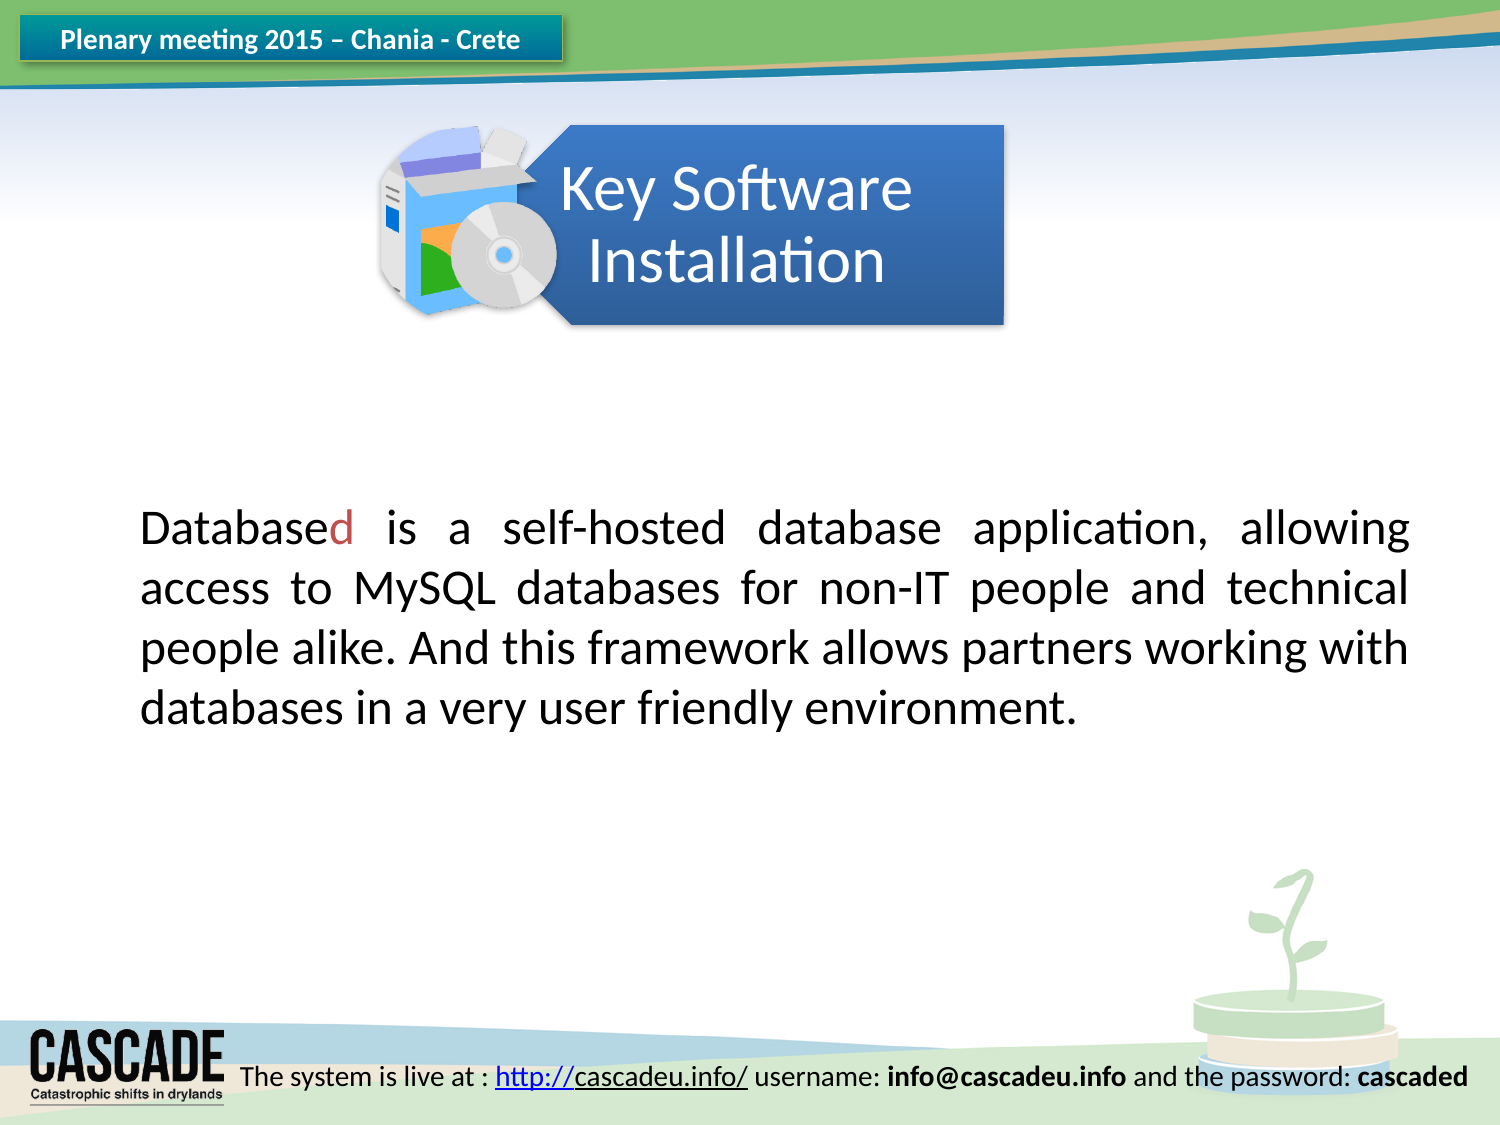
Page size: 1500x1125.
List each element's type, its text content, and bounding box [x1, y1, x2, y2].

picture [29, 1029, 224, 1106]
picture [0, 0, 1500, 90]
text_box The system is live at : http://cascadeu.info/ username: info@cascadeu.info and the password: cascaded [224, 1049, 1488, 1100]
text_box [287, 124, 1088, 326]
text_box Databased is a self-hosted database application, allowing access to MySQL databases for non-IT people and technical people alike. And this framework allows partners working with databases in a very user friendly environment. [125, 487, 1425, 803]
